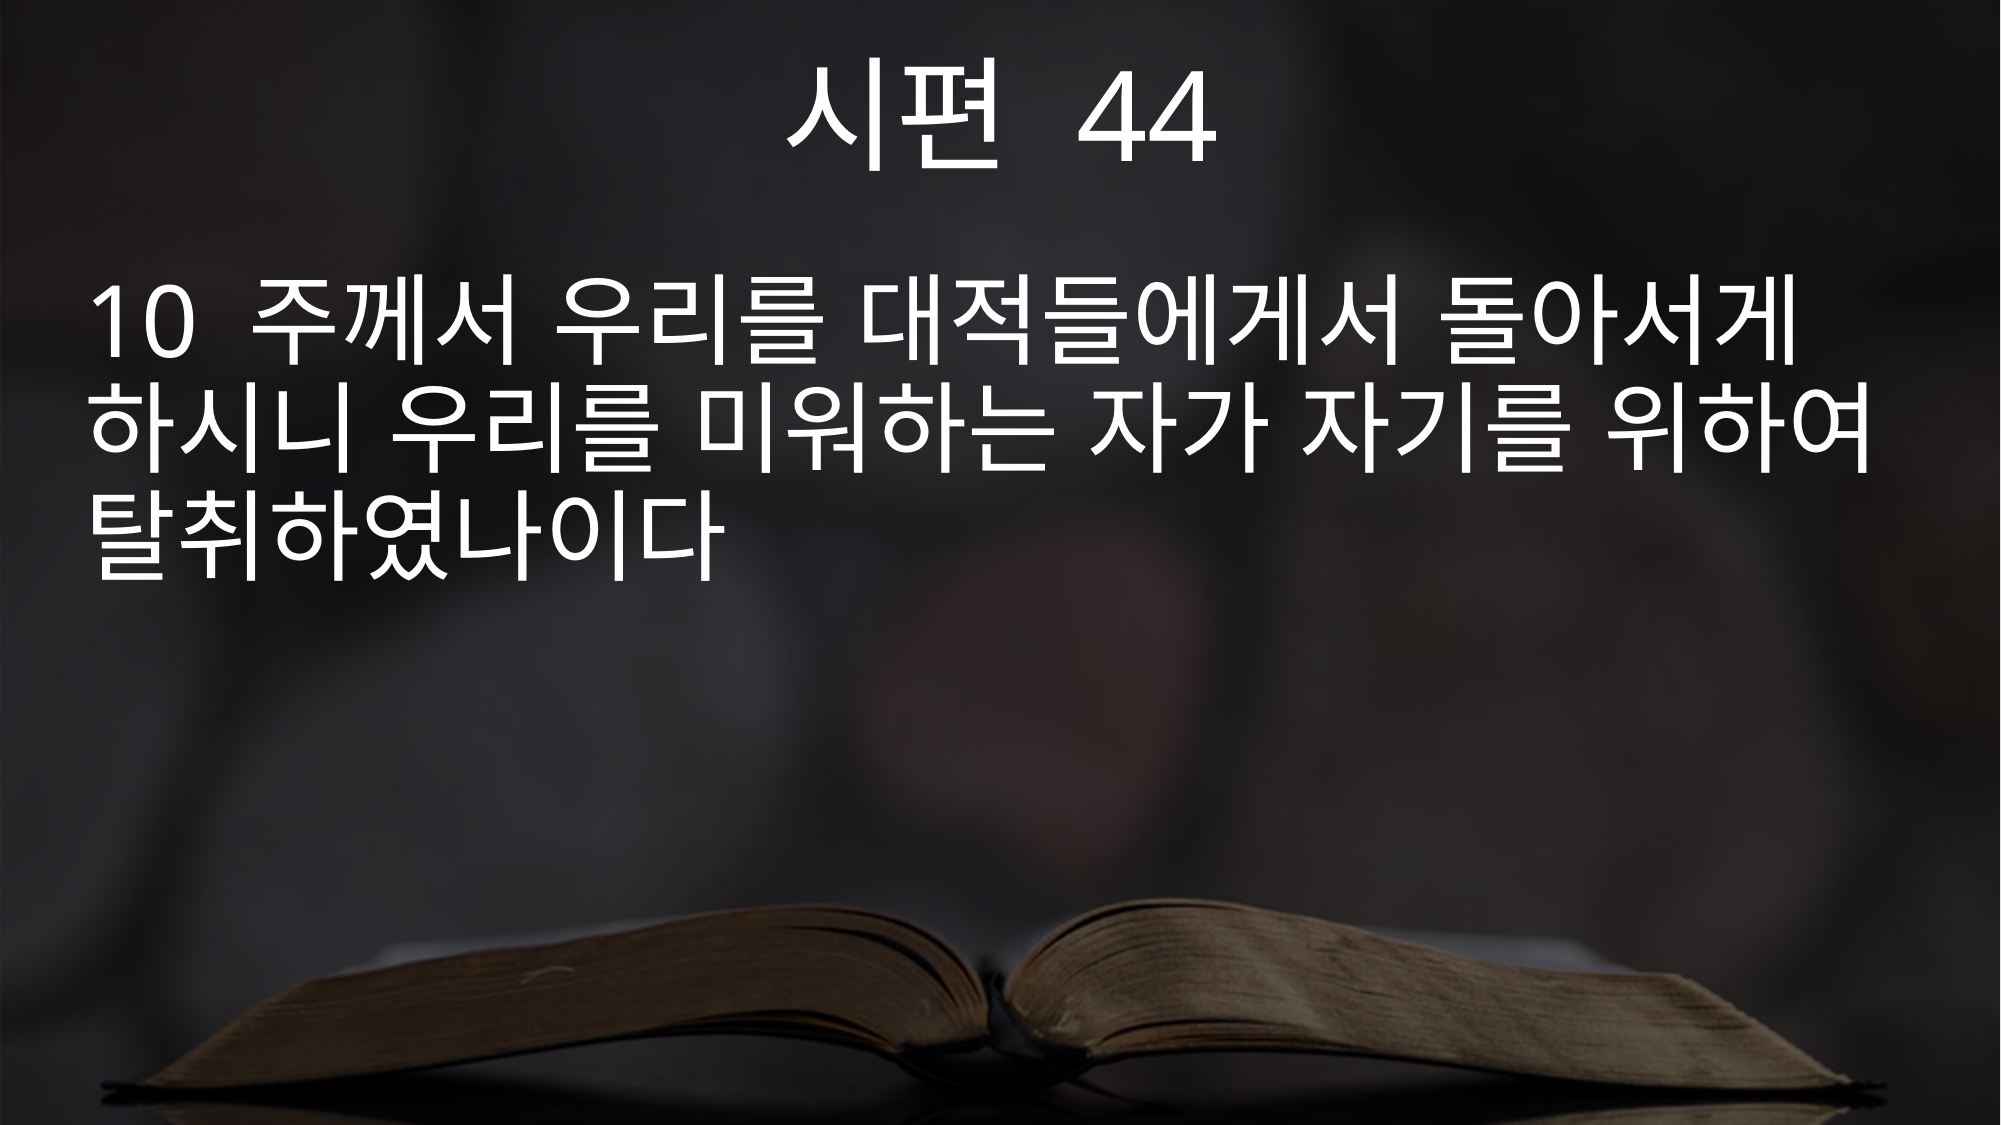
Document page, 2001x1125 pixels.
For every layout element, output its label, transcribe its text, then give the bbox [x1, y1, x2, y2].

picture [0, 0, 2001, 1125]
list 10 주께서 우리를 대적들에게서 돌아서게 하시니 우리를 미워하는 자가 자기를 위하여 탈취하였나이다 [69, 263, 1953, 423]
footer 시편 44 [0, 32, 2000, 192]
